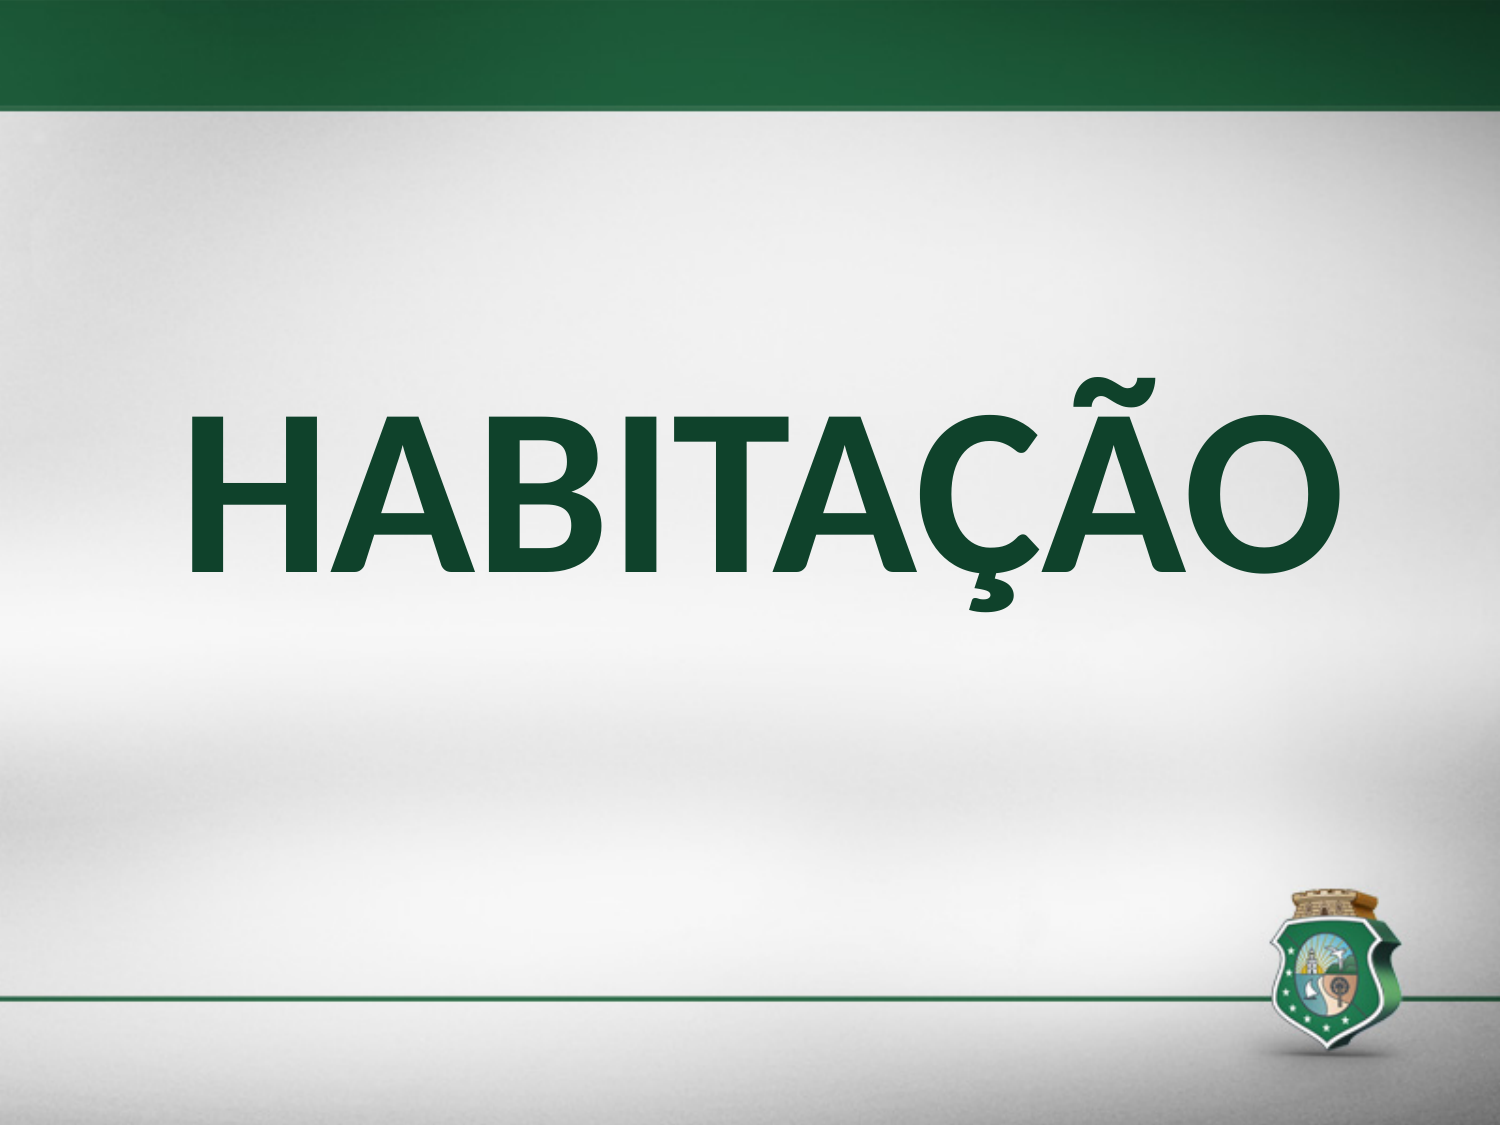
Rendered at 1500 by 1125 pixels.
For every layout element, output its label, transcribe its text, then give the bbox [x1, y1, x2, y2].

picture [0, 0, 1500, 1125]
title HABITAÇÃO [124, 184, 1401, 763]
